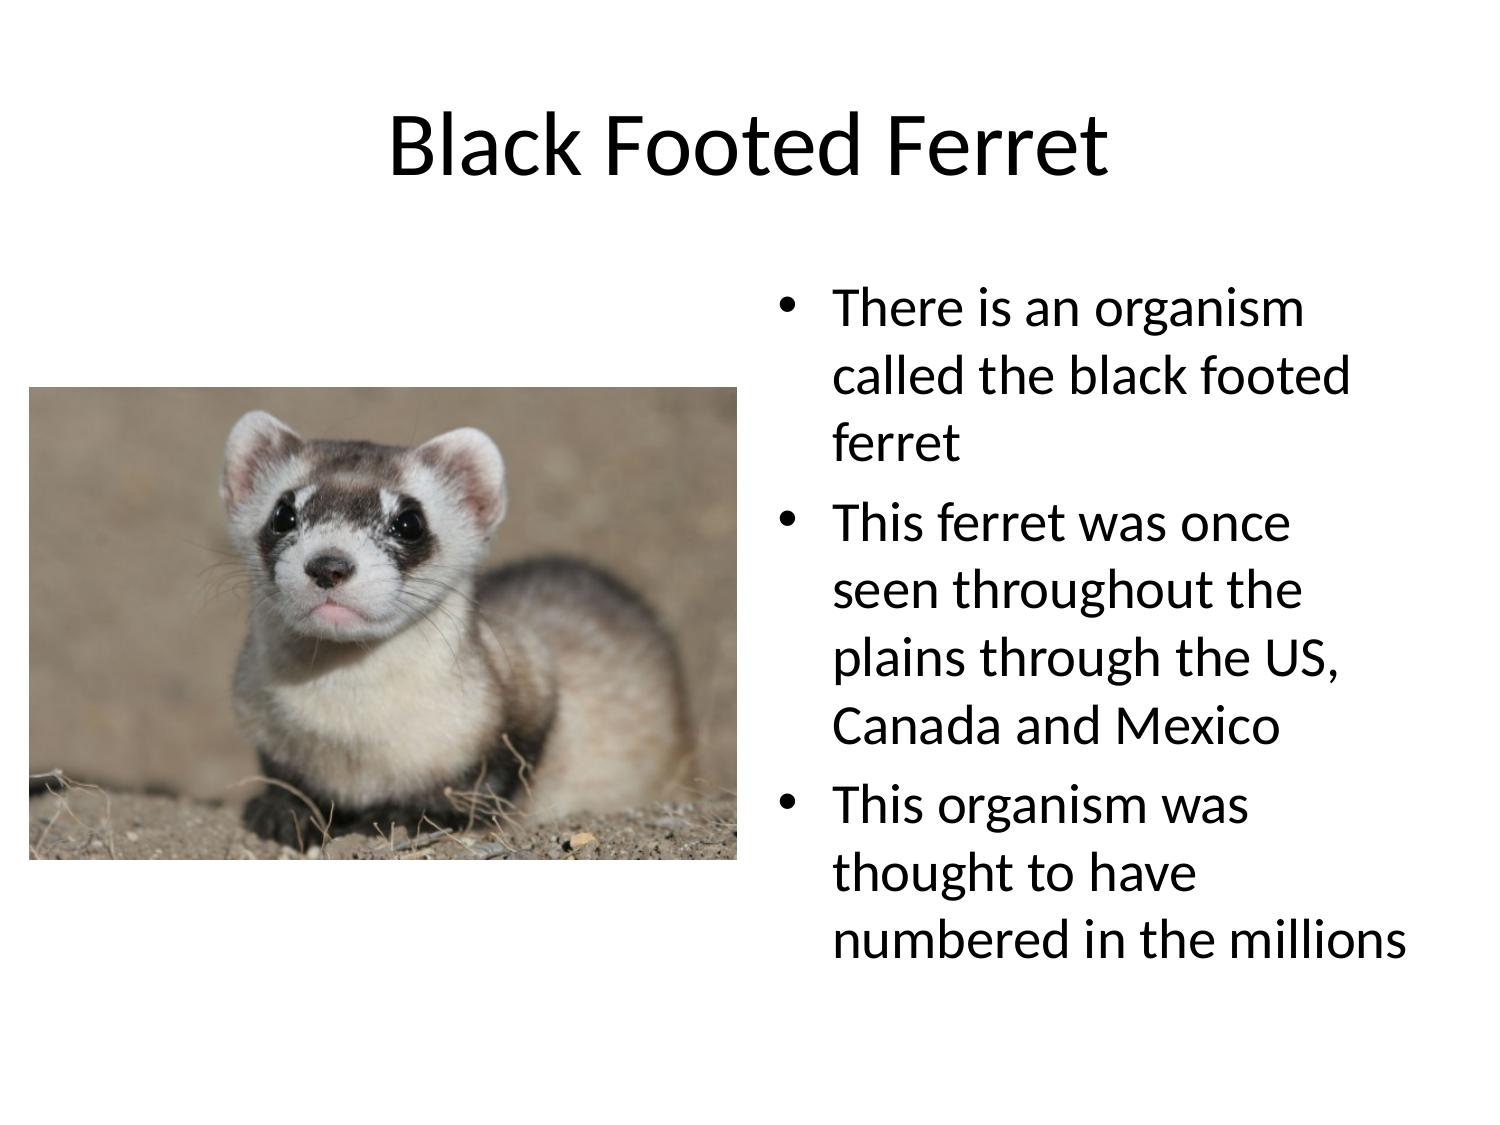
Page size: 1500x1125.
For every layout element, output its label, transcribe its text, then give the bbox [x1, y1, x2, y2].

list There is an organism called the black footed ferret This ferret was once seen throughout the plains through the US, Canada and Mexico This organism was thought to have numbered in the millions [762, 262, 1425, 1005]
title Black Footed Ferret [75, 45, 1425, 233]
picture [28, 387, 738, 860]
